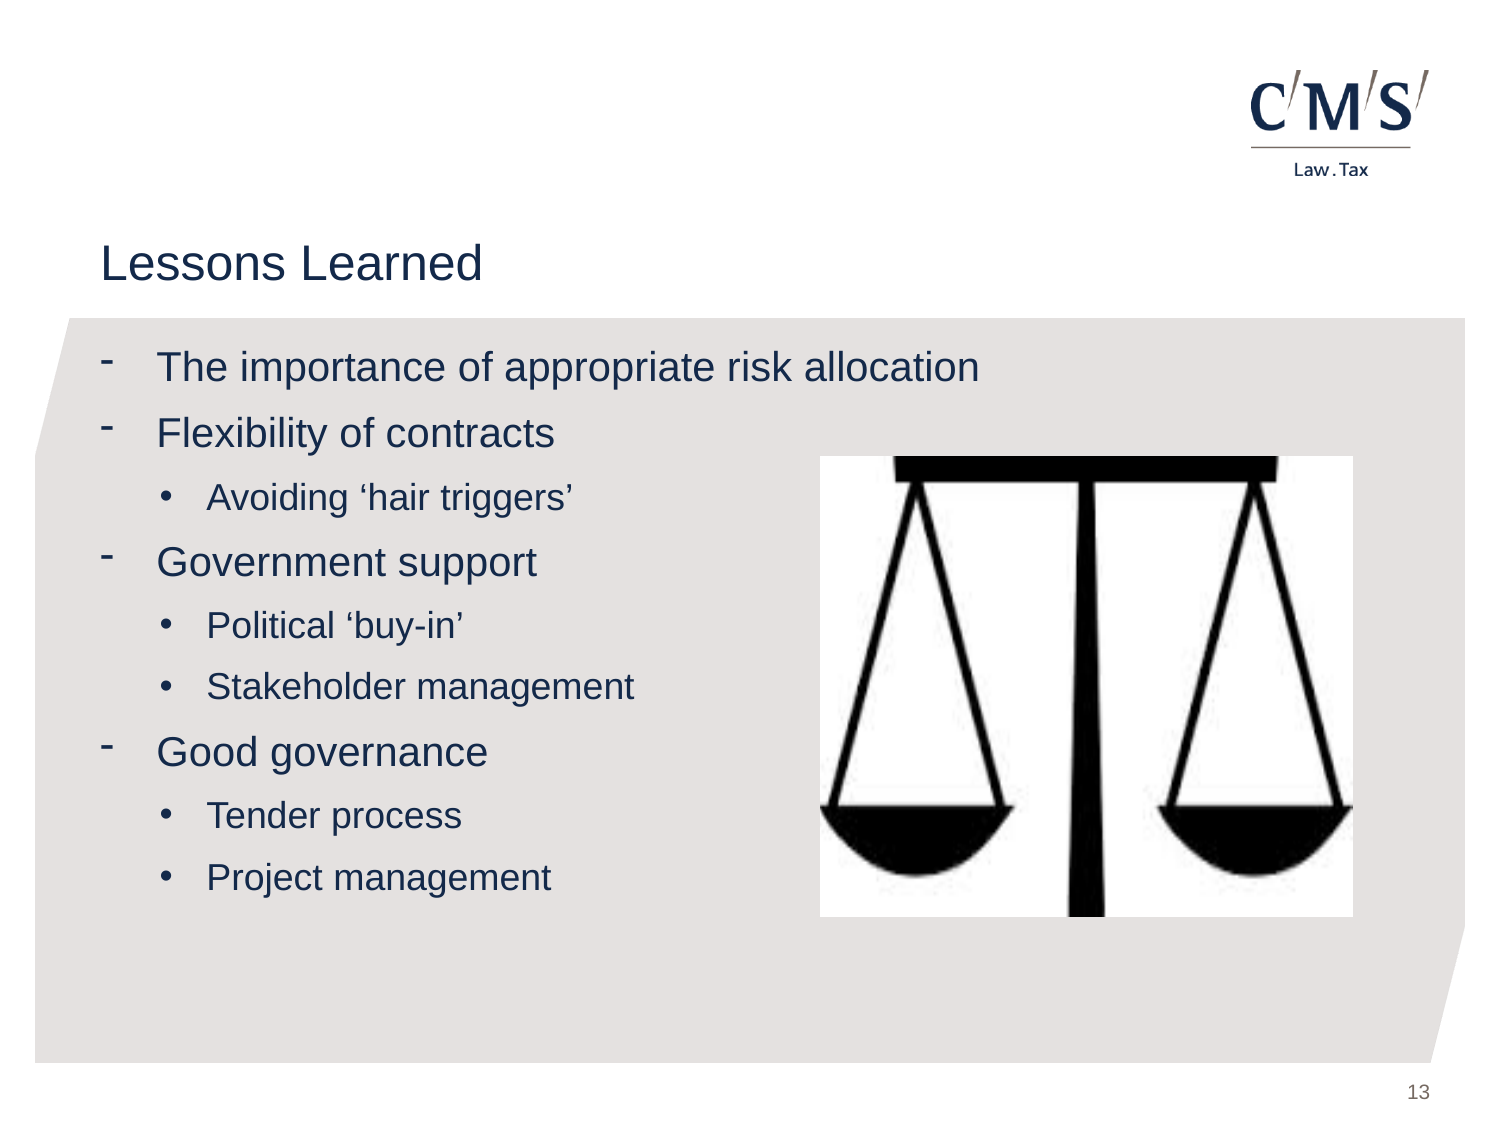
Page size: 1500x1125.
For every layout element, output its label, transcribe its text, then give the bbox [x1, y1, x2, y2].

list The importance of appropriate risk allocation Flexibility of contracts Avoiding ‘hair triggers’ Government support Political ‘buy-in’ Stakeholder management Good governance Tender process Project management [85, 331, 1430, 1006]
picture [35, 318, 1465, 1063]
picture [1251, 70, 1429, 176]
slide_number 13 [1350, 1070, 1446, 1111]
list Lessons Learned [85, 38, 1178, 299]
